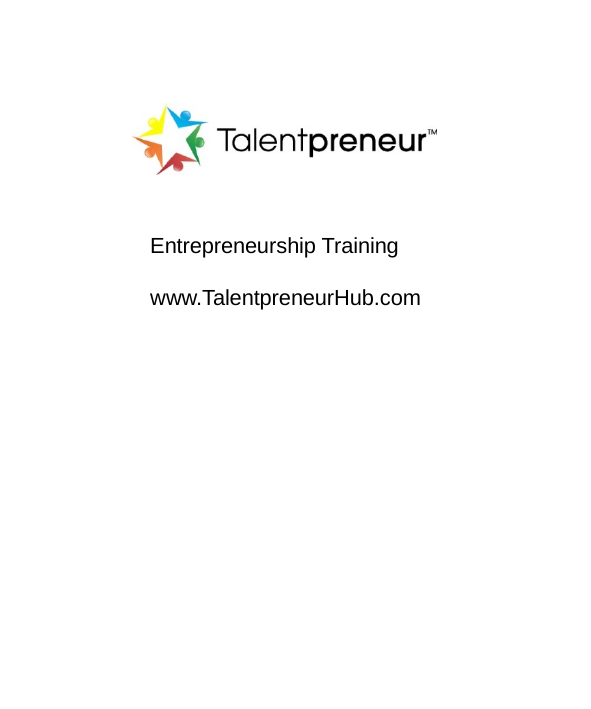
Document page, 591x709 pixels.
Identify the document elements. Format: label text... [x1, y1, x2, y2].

text_box Entrepreneurship Training www.TalentpreneurHub.com [135, 224, 471, 318]
picture [132, 103, 437, 175]
